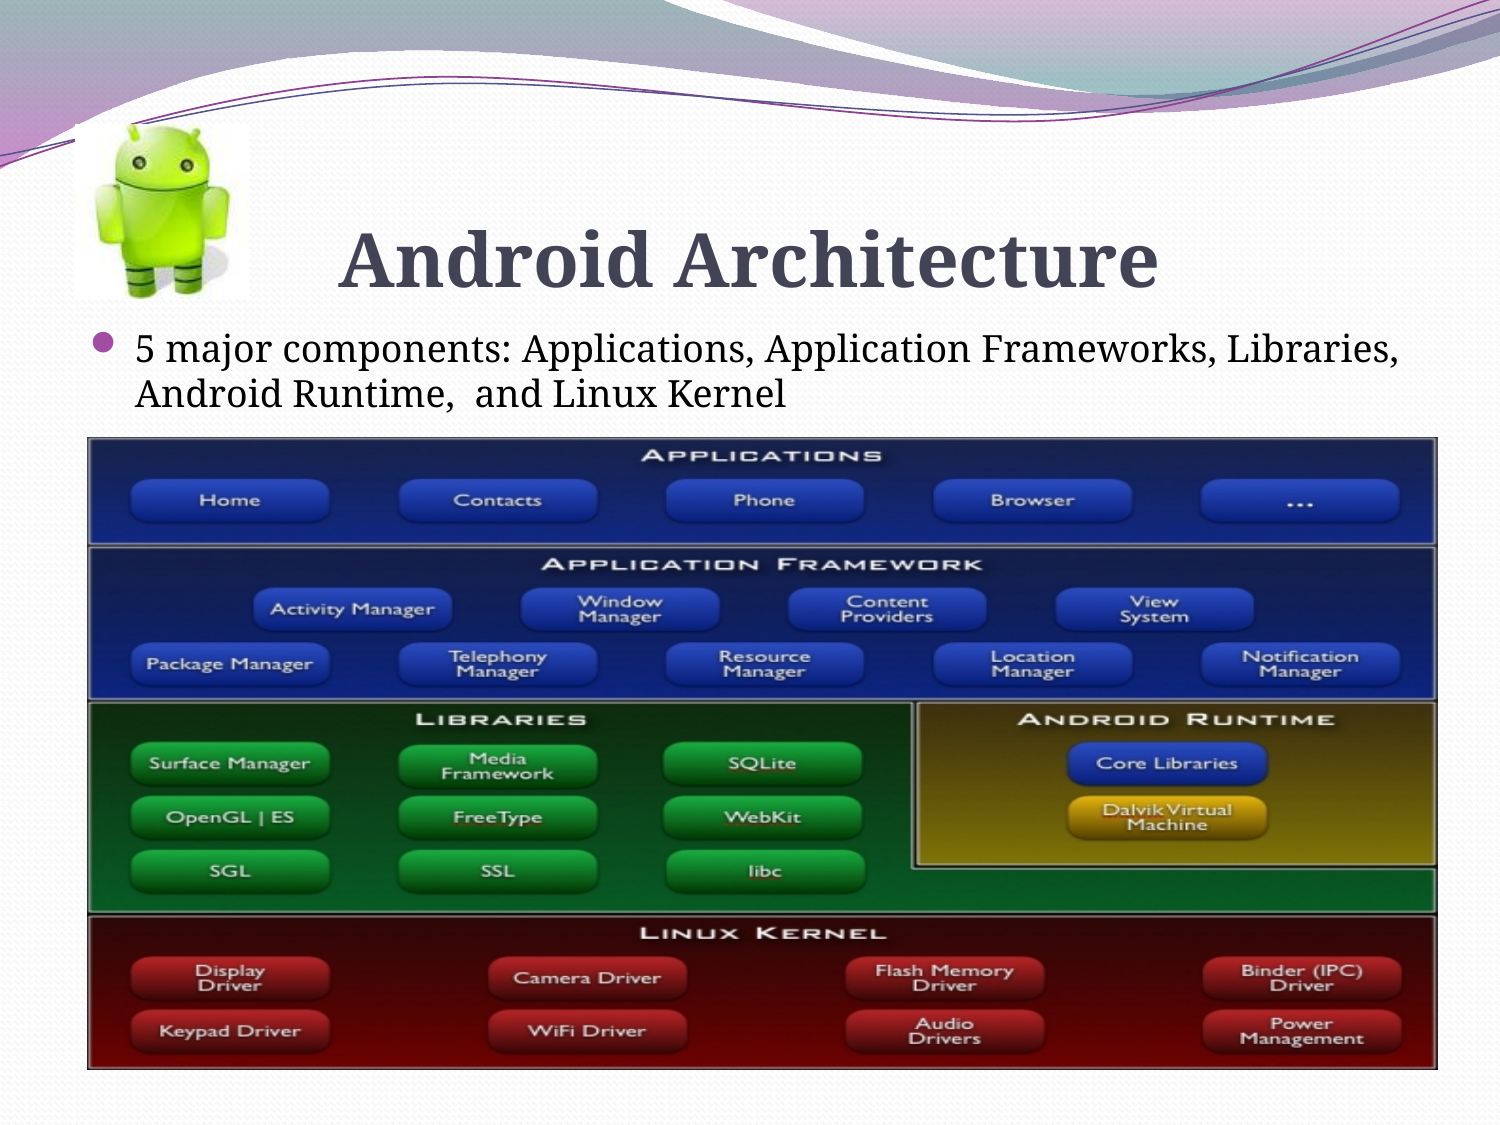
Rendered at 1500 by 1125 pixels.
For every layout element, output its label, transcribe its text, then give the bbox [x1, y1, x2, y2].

list 5 major components: Applications, Application Frameworks, Libraries, Android Runtime, and Linux Kernel [75, 317, 1425, 1038]
picture [87, 437, 1438, 1070]
title Android Architecture [75, 115, 1425, 303]
text_box Newly added code [80, 438, 87, 1038]
